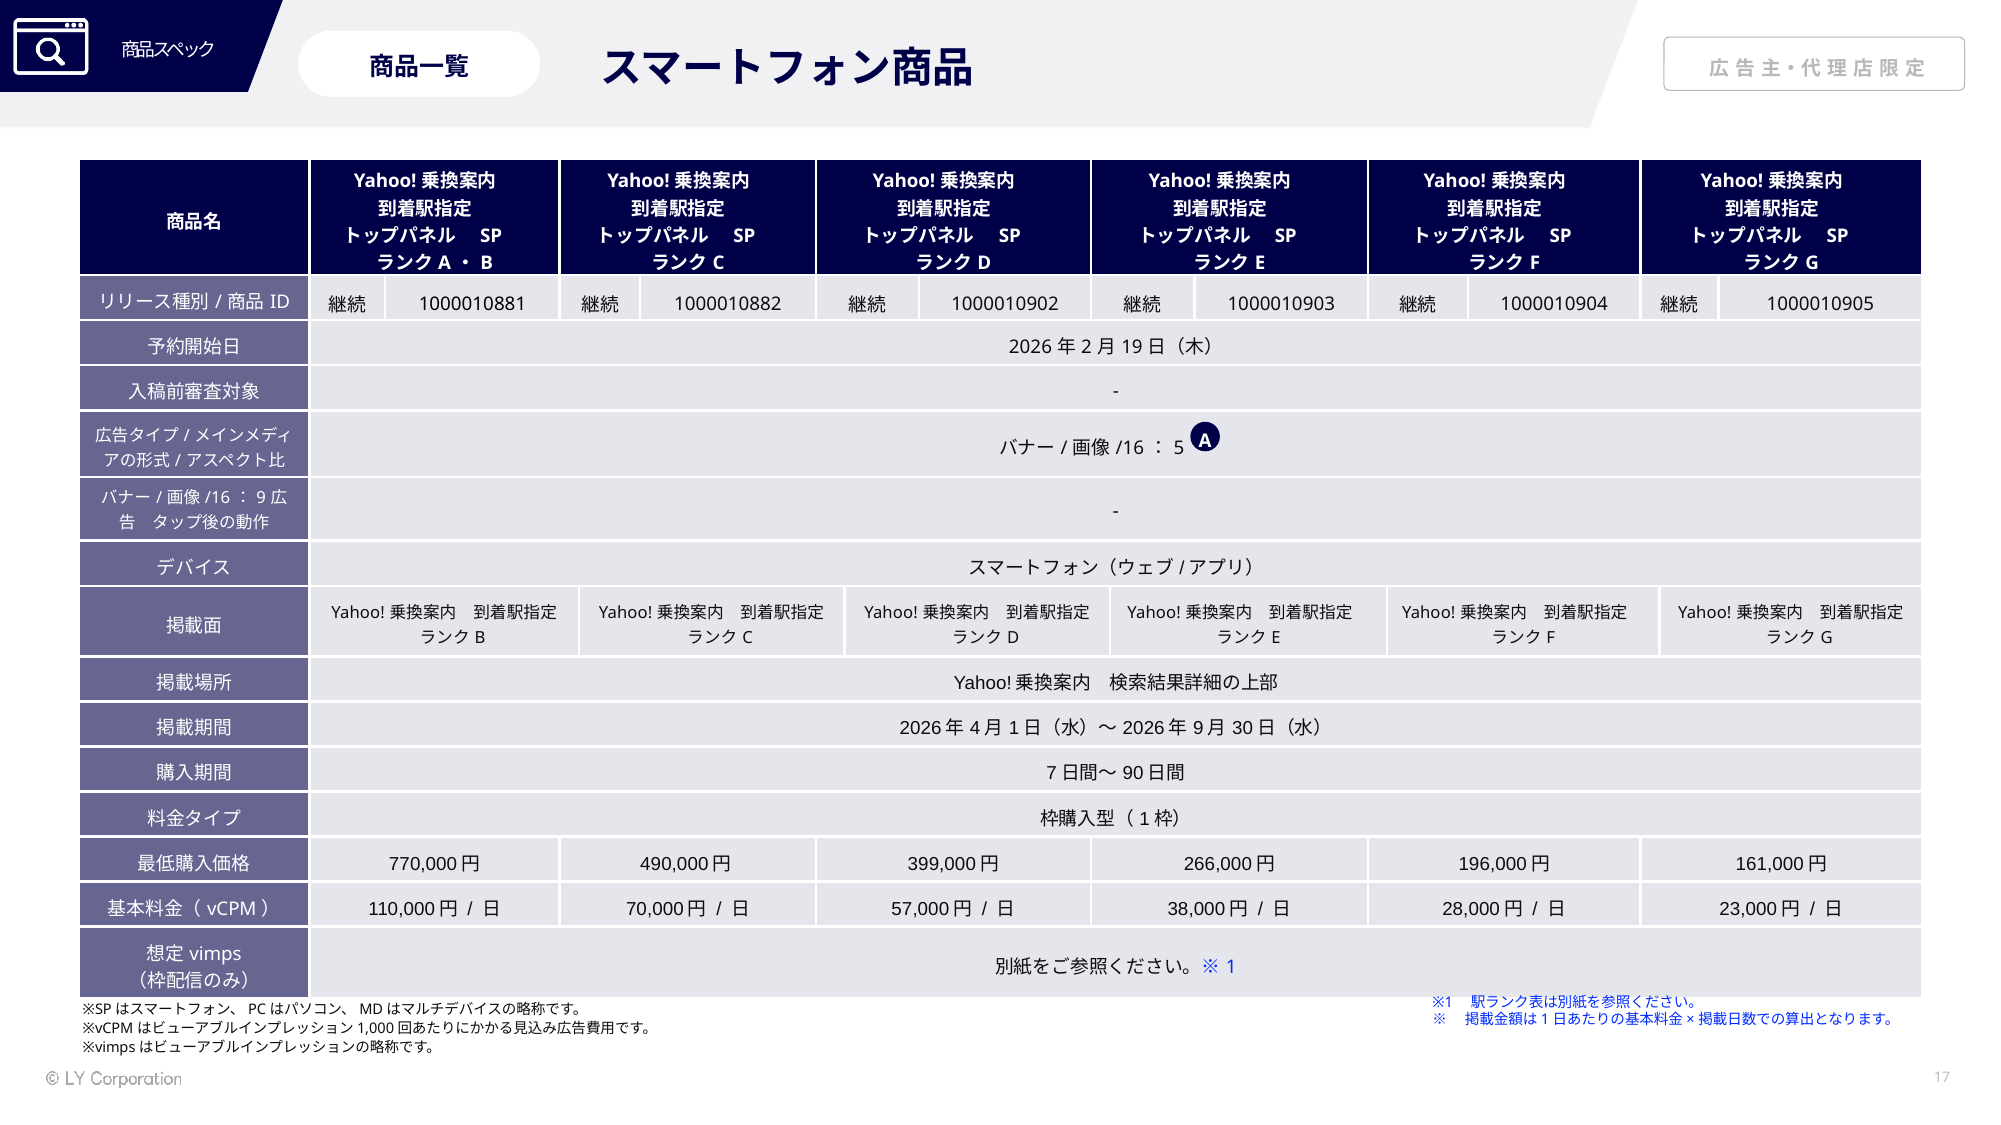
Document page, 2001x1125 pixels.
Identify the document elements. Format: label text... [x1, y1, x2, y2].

table_cell バナー/画像/16：9広告 タップ後の動作 [80, 478, 308, 539]
table_cell 110,000円 / 日 [311, 883, 558, 925]
table_cell 7日間～90日間 [311, 748, 1921, 790]
table_cell 2026年4月1日（水）～2026年9月30日（水） [311, 703, 1921, 745]
table_cell 23,000円 / 日 [1642, 883, 1921, 925]
table_cell Yahoo!乗換案内 到着駅指定 ランクC [580, 587, 843, 655]
table_cell 基本料金（vCPM） [80, 883, 308, 925]
table_header Yahoo!乗換案内 到着駅指定 トップパネル SP ランクD [817, 160, 1090, 274]
table_header 商品名 [80, 160, 308, 274]
text_box ※SPはスマートフォン、PCはパソコン、MDはマルチデバイスの略称です。 ※vCPMはビューアブルインプレッション1,000回あたりにかかる見込み広告費用です。 ※vimpsはビューアブルインプレッションの略称です。 [82, 997, 765, 1056]
table_cell 入稿前審査対象 [80, 366, 308, 409]
table_cell スマートフォン（ウェブ/アプリ） [311, 542, 1921, 585]
table_cell 38,000円 / 日 [1092, 883, 1367, 925]
table_cell 161,000円 [1642, 838, 1921, 880]
picture [46, 1071, 181, 1088]
table_cell 57,000円 / 日 [817, 883, 1090, 925]
picture [9, 5, 92, 87]
table_cell 予約開始日 [80, 321, 308, 364]
table_cell 770,000円 [311, 838, 558, 880]
table_cell 継続 [311, 276, 384, 319]
table_cell 490,000円 [561, 838, 815, 880]
table_cell 継続 [1369, 276, 1467, 319]
list 商品スペック [97, 13, 240, 81]
table_cell 70,000円 / 日 [561, 883, 815, 925]
table_cell 掲載面 [80, 587, 308, 655]
table_cell 266,000円 [1092, 838, 1367, 880]
text_box A [1190, 421, 1220, 452]
table_cell 継続 [817, 276, 918, 319]
table_header Yahoo!乗換案内 到着駅指定 トップパネル SP ランクG [1642, 160, 1921, 274]
table_cell 28,000円 / 日 [1369, 883, 1639, 925]
table_cell デバイス [80, 542, 308, 585]
table_cell Yahoo!乗換案内 到着駅指定 ランクE [1111, 587, 1386, 655]
table_cell 購入期間 [80, 748, 308, 790]
table_cell Yahoo!乗換案内 到着駅指定 ランクD [846, 587, 1109, 655]
table_header Yahoo!乗換案内 到着駅指定 トップパネル SP ランクF [1369, 160, 1639, 274]
table_cell 1000010882 [641, 276, 815, 319]
table_cell 料金タイプ [80, 793, 308, 835]
table_cell バナー/画像/16：5 [311, 412, 1921, 476]
table_cell Yahoo!乗換案内 到着駅指定 ランクG [1661, 587, 1921, 655]
table_cell 最低購入価格 [80, 838, 308, 880]
table_header Yahoo!乗換案内 到着駅指定 トップパネル SP ランクA・B [311, 160, 558, 274]
table_cell 別紙をご参照ください。※1 [311, 928, 1921, 997]
text_box 商品一覧 [297, 29, 542, 98]
table_header Yahoo!乗換案内 到着駅指定 トップパネル SP ランクC [561, 160, 815, 274]
table_cell - [311, 366, 1921, 409]
table_cell Yahoo!乗換案内 到着駅指定 ランクF [1388, 587, 1658, 655]
table_cell 1000010905 [1720, 276, 1921, 319]
text_box ※1 駅ランク表は別紙を参照ください。 ※ 掲載金額は1日あたりの基本料金×掲載日数での算出となります。 [1417, 985, 1915, 1035]
table_cell 継続 [1642, 276, 1717, 319]
table_cell 枠購入型（1枠） [311, 793, 1921, 835]
table_cell Yahoo!乗換案内 到着駅指定 ランクB [311, 587, 578, 655]
table_cell Yahoo!乗換案内 検索結果詳細の上部 [311, 658, 1921, 700]
table_header Yahoo!乗換案内 到着駅指定 トップパネル SP ランクE [1092, 160, 1367, 274]
table_cell - [311, 478, 1921, 539]
table_cell 想定vimps （枠配信のみ） [80, 928, 308, 997]
table_cell 継続 [561, 276, 639, 319]
table_cell 1000010904 [1469, 276, 1639, 319]
list スマートフォン商品 [599, 41, 1481, 97]
table_cell 1000010903 [1196, 276, 1367, 319]
table_cell 2026年2月19日（木） [311, 321, 1921, 364]
table_cell 196,000円 [1369, 838, 1639, 880]
table_cell 広告タイプ/メインメディアの形式/アスペクト比 [80, 412, 308, 476]
table_cell 継続 [1092, 276, 1193, 319]
table_cell 掲載期間 [80, 703, 308, 745]
table_cell 399,000円 [817, 838, 1090, 880]
table_cell リリース種別/商品ID [80, 276, 308, 319]
table_cell 1000010902 [920, 276, 1090, 319]
table_cell 掲載場所 [80, 658, 308, 700]
table_cell 1000010881 [386, 276, 558, 319]
